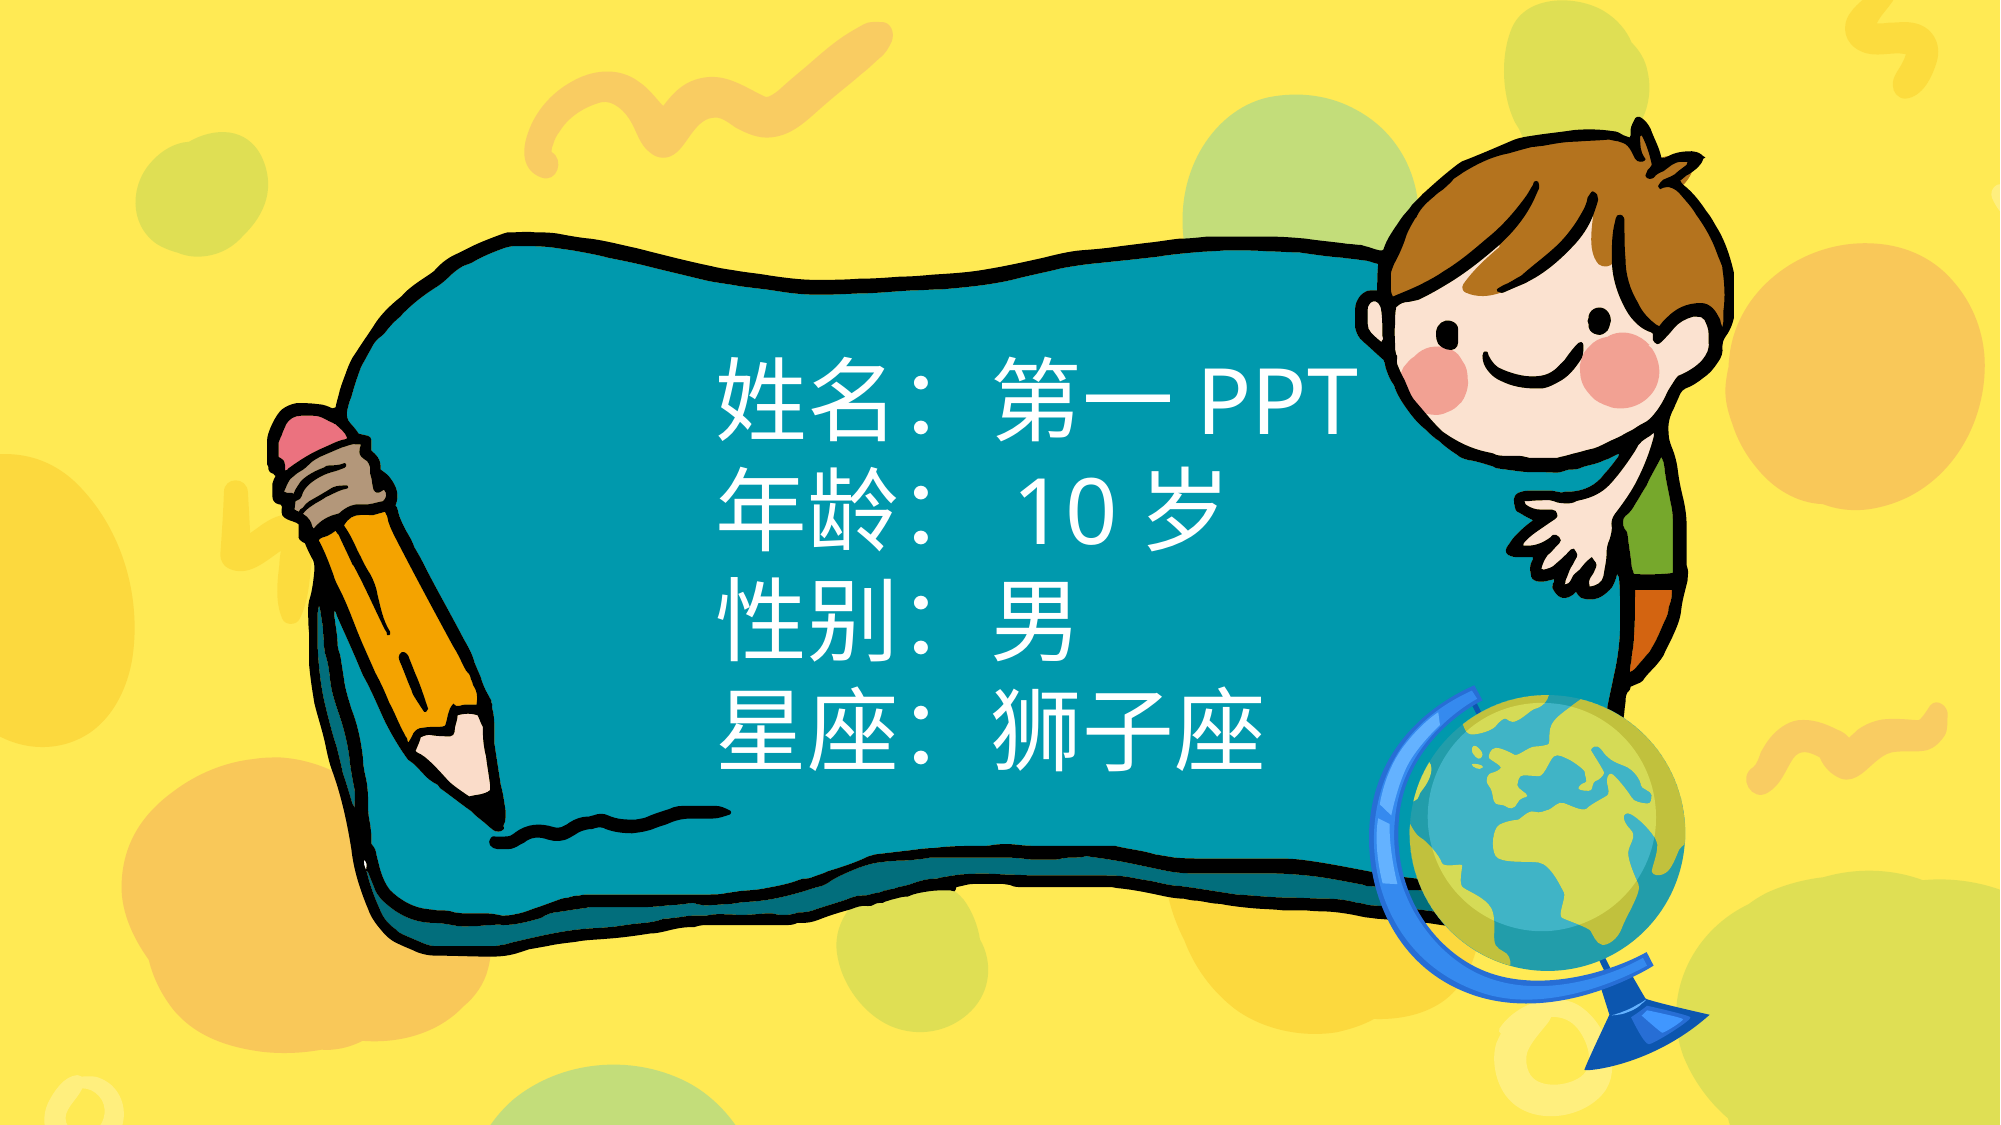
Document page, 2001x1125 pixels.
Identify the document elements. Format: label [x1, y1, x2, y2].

picture [266, 116, 1734, 1071]
